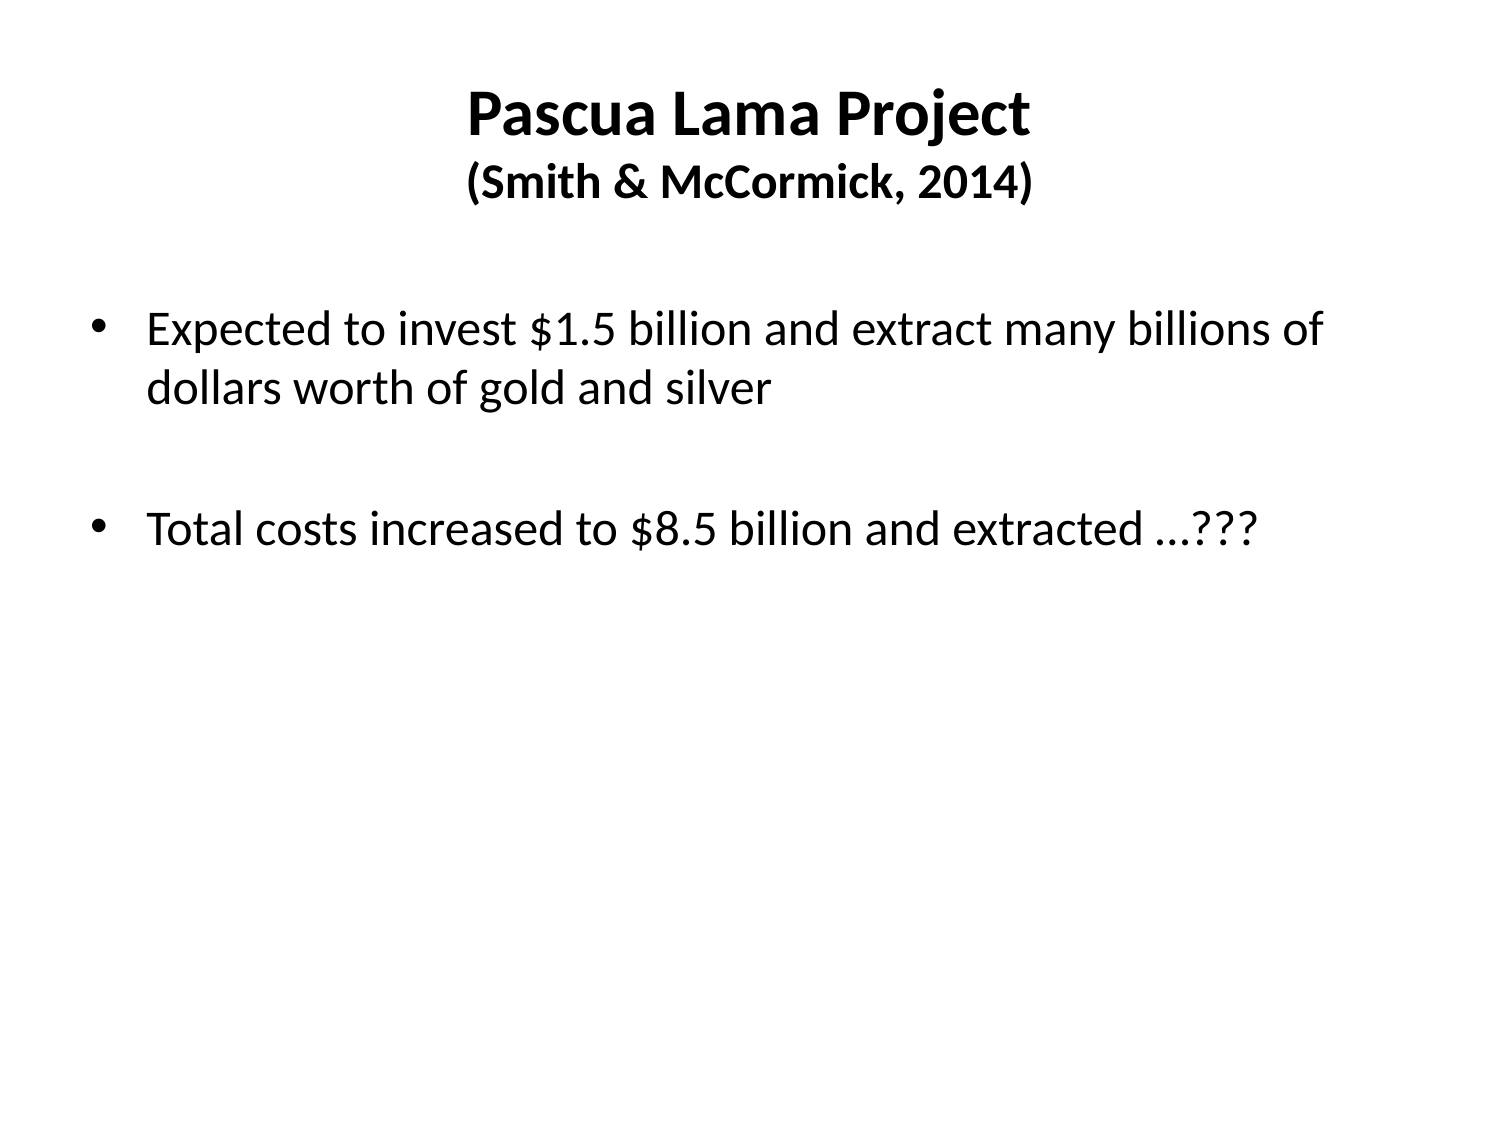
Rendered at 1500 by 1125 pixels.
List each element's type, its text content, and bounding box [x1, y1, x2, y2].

title Pascua Lama Project (Smith & McCormick, 2014) [75, 45, 1425, 233]
list Expected to invest $1.5 billion and extract many billions of dollars worth of gold and silver Total costs increased to $8.5 billion and extracted …???0 ounces of gold and 0 ounces of silver as of 2016 Company share price dropped 50% in value [75, 287, 1425, 1125]
